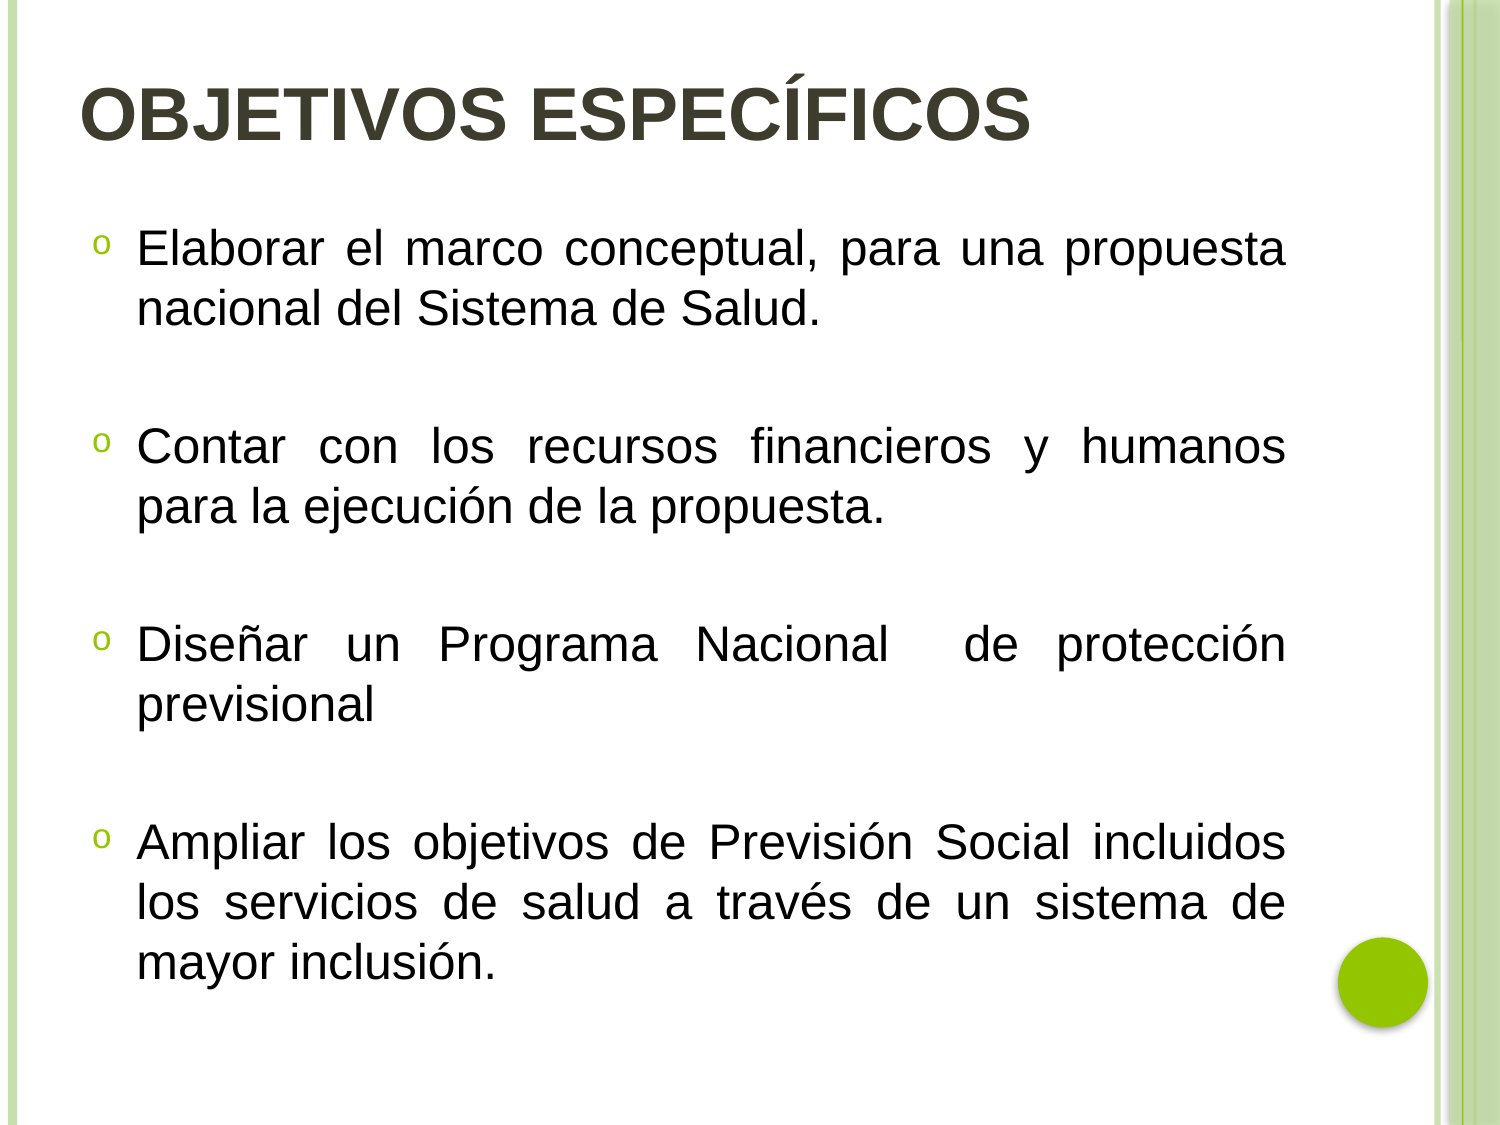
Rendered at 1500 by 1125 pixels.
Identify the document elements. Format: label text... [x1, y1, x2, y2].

title objetivos Específicos [64, 30, 1290, 163]
list Elaborar el marco conceptual, para una propuesta nacional del Sistema de Salud. Contar con los recursos financieros y humanos para la ejecución de la propuesta. Diseñar un Programa Nacional de protección previsional Ampliar los objetivos de Previsión Social incluidos los servicios de salud a través de un sistema de mayor inclusión. [76, 208, 1302, 1008]
